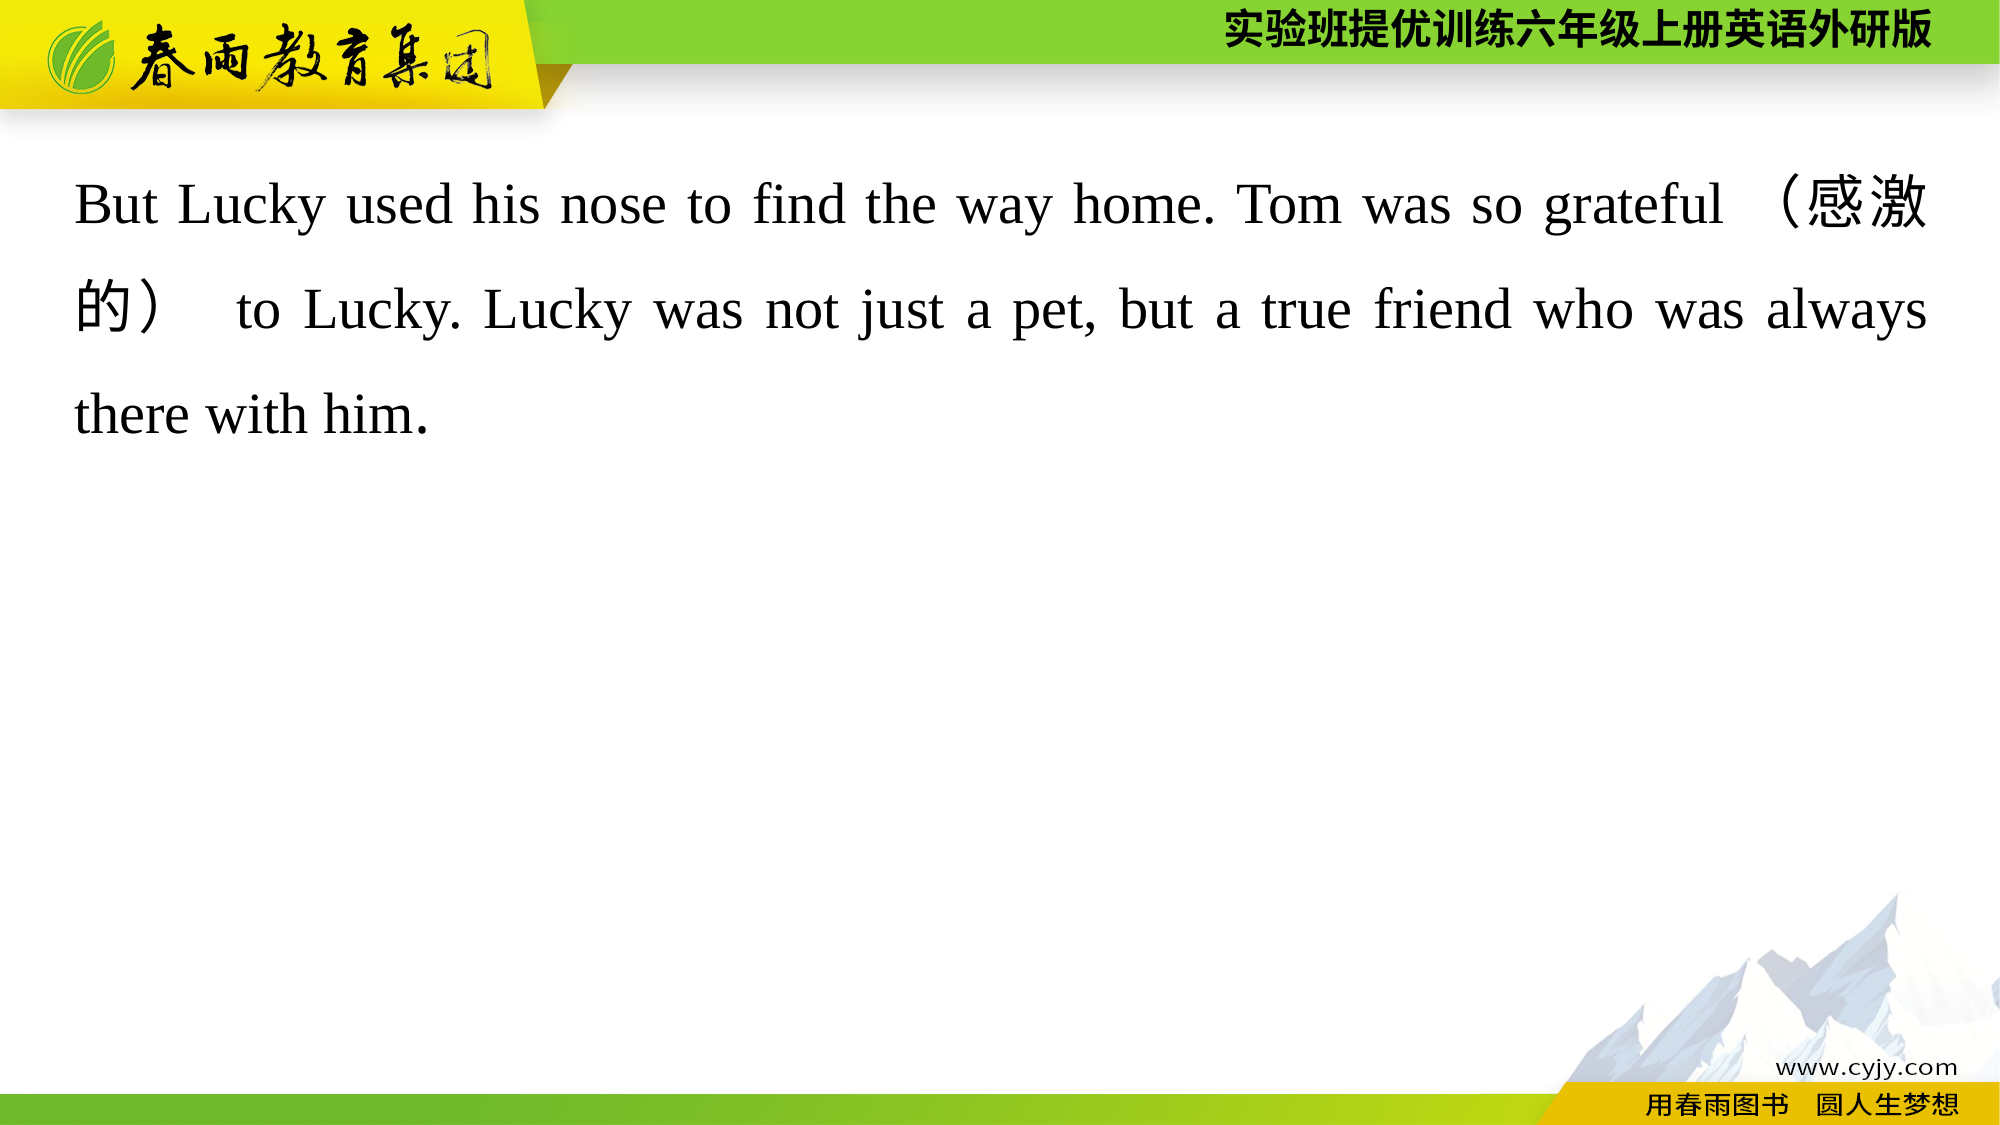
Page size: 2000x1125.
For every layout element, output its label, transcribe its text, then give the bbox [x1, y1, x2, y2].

picture [0, 0, 2000, 1125]
list But Lucky used his nose to find the way home. Tom was so grateful（感激的） to Lucky. Lucky was not just a pet, but a true friend who was always there with him. [59, 122, 1944, 443]
